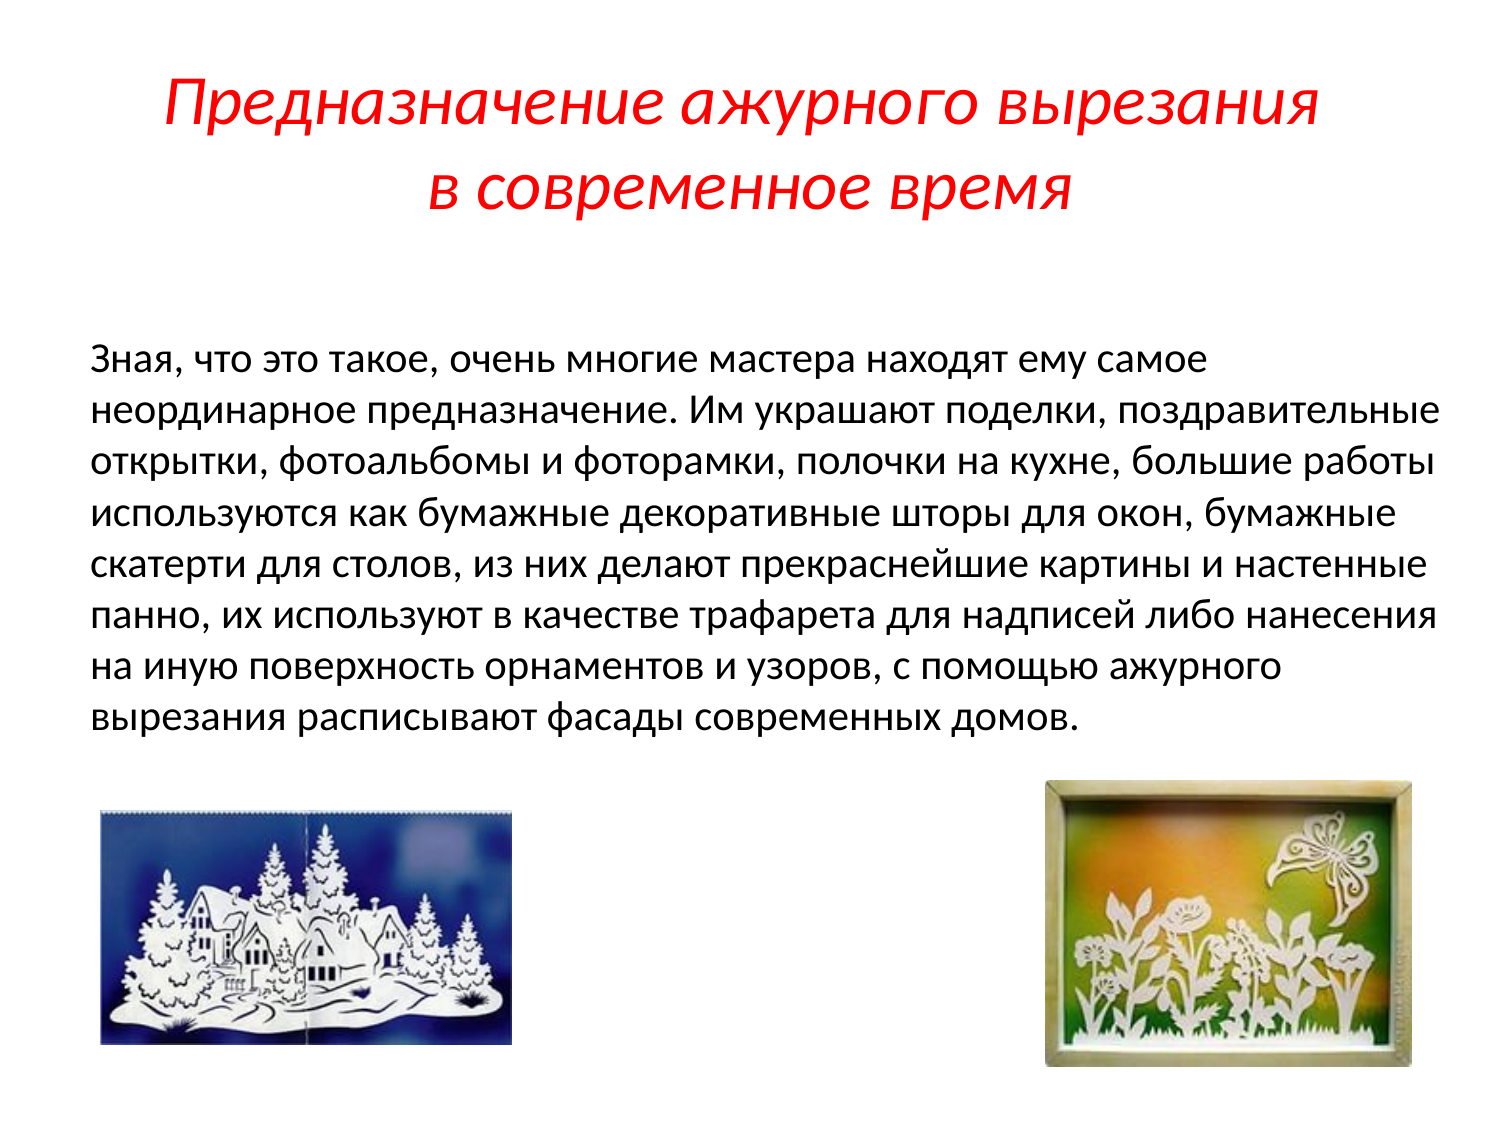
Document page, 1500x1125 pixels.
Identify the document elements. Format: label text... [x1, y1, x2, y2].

picture [100, 810, 512, 1046]
list Зная, что это такое, очень многие мастера находят ему самое неординарное предназначение. Им украшают поделки, поздравительные открытки, фотоальбомы и фоторамки, полочки на кухне, большие работы используются как бумажные декоративные шторы для окон, бумажные скатерти для столов, из них делают прекраснейшие картины и настенные панно, их используют в качестве трафарета для надписей либо нанесения на иную поверхность орнаментов и узоров, с помощью ажурного вырезания расписывают фасады современных домов. [75, 262, 1459, 787]
picture [1045, 779, 1412, 1067]
title Предназначение ажурного вырезания в современное время [75, 45, 1425, 233]
